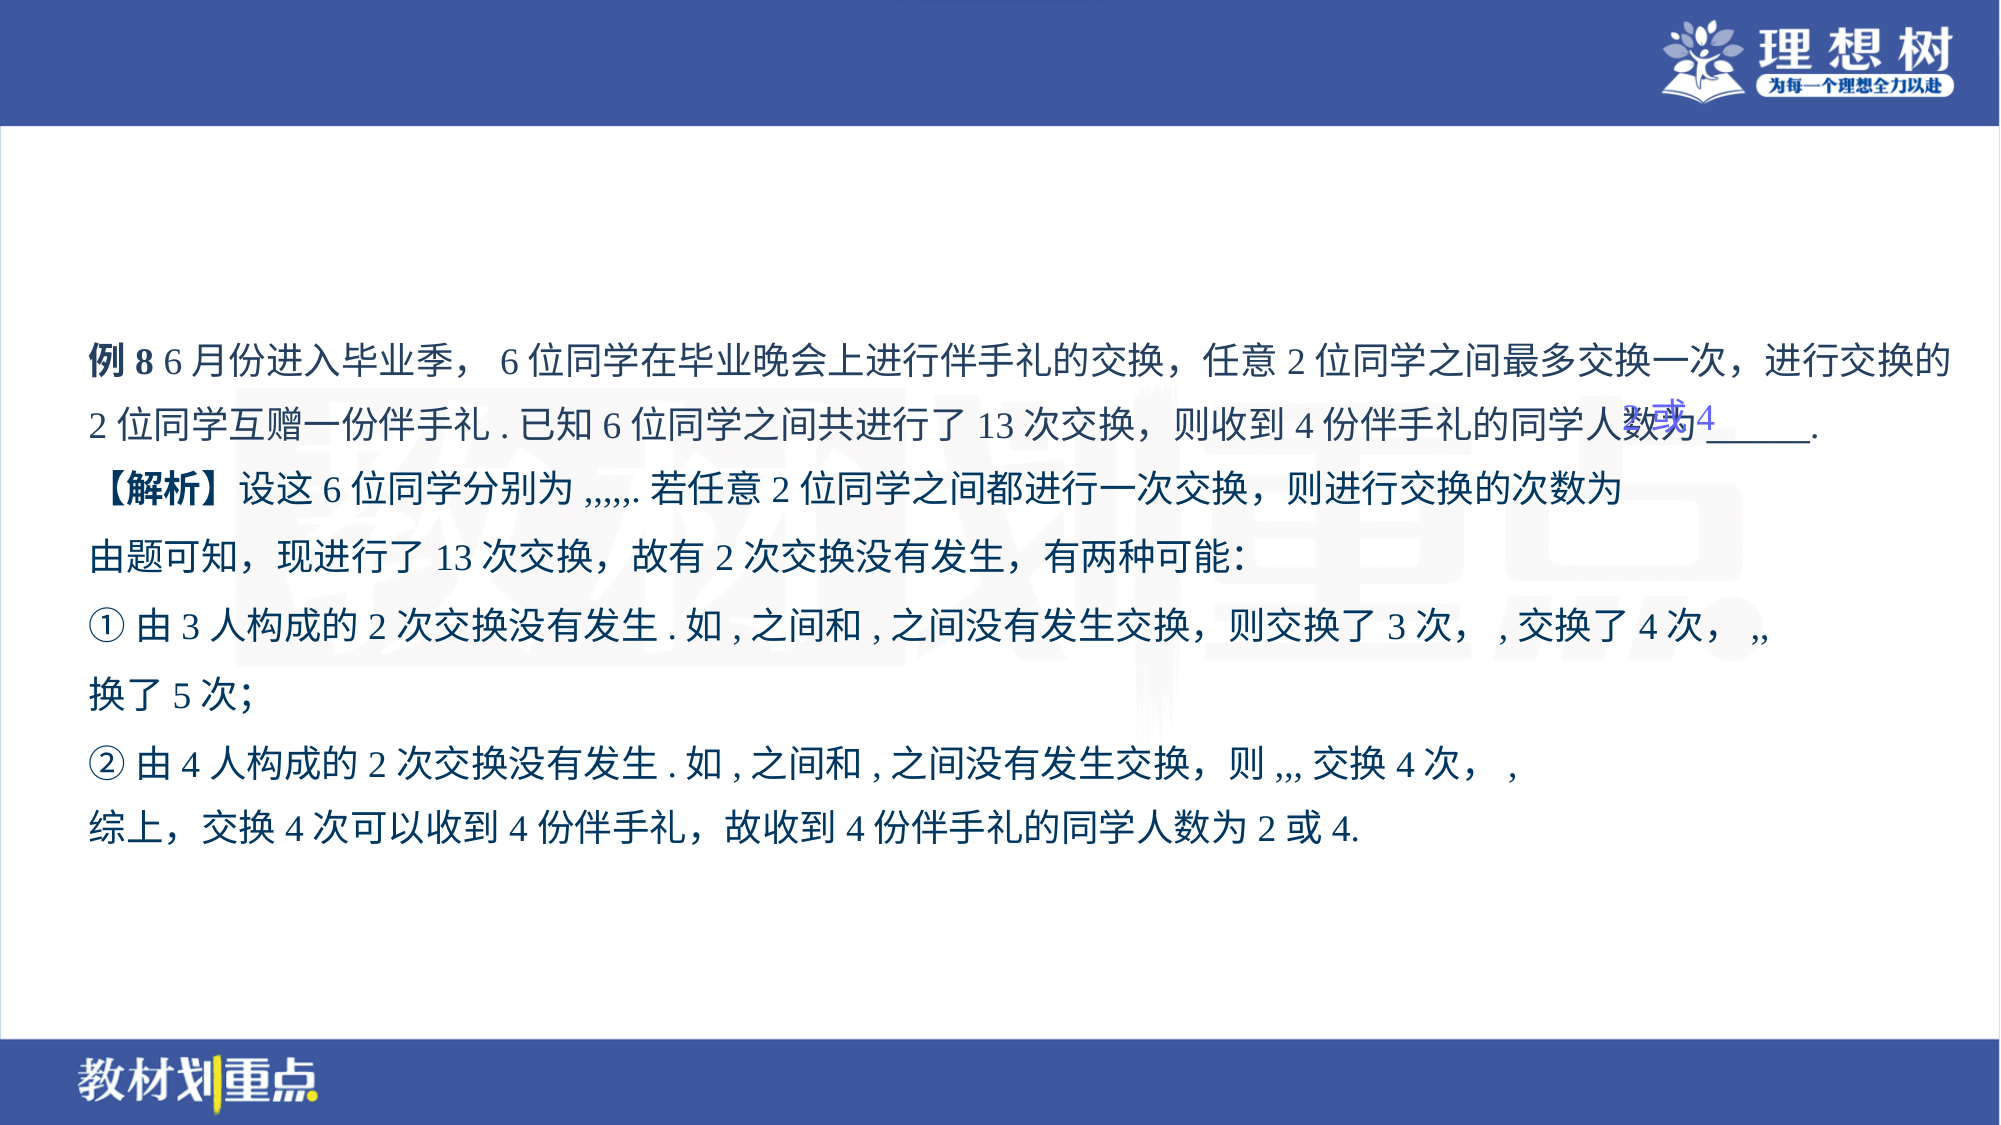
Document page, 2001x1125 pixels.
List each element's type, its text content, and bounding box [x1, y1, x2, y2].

text_box 例8 6月份进入毕业季，6位同学在毕业晚会上进行伴手礼的交换，任意2位同学之间最多交换一次，进行交换的 2位同学互赠一份伴手礼.已知6位同学之间共进行了13次交换，则收到4份伴手礼的同学人数为______. [88, 313, 1911, 440]
text_box 2或4 [1617, 373, 1720, 432]
picture [0, 0, 2000, 1125]
